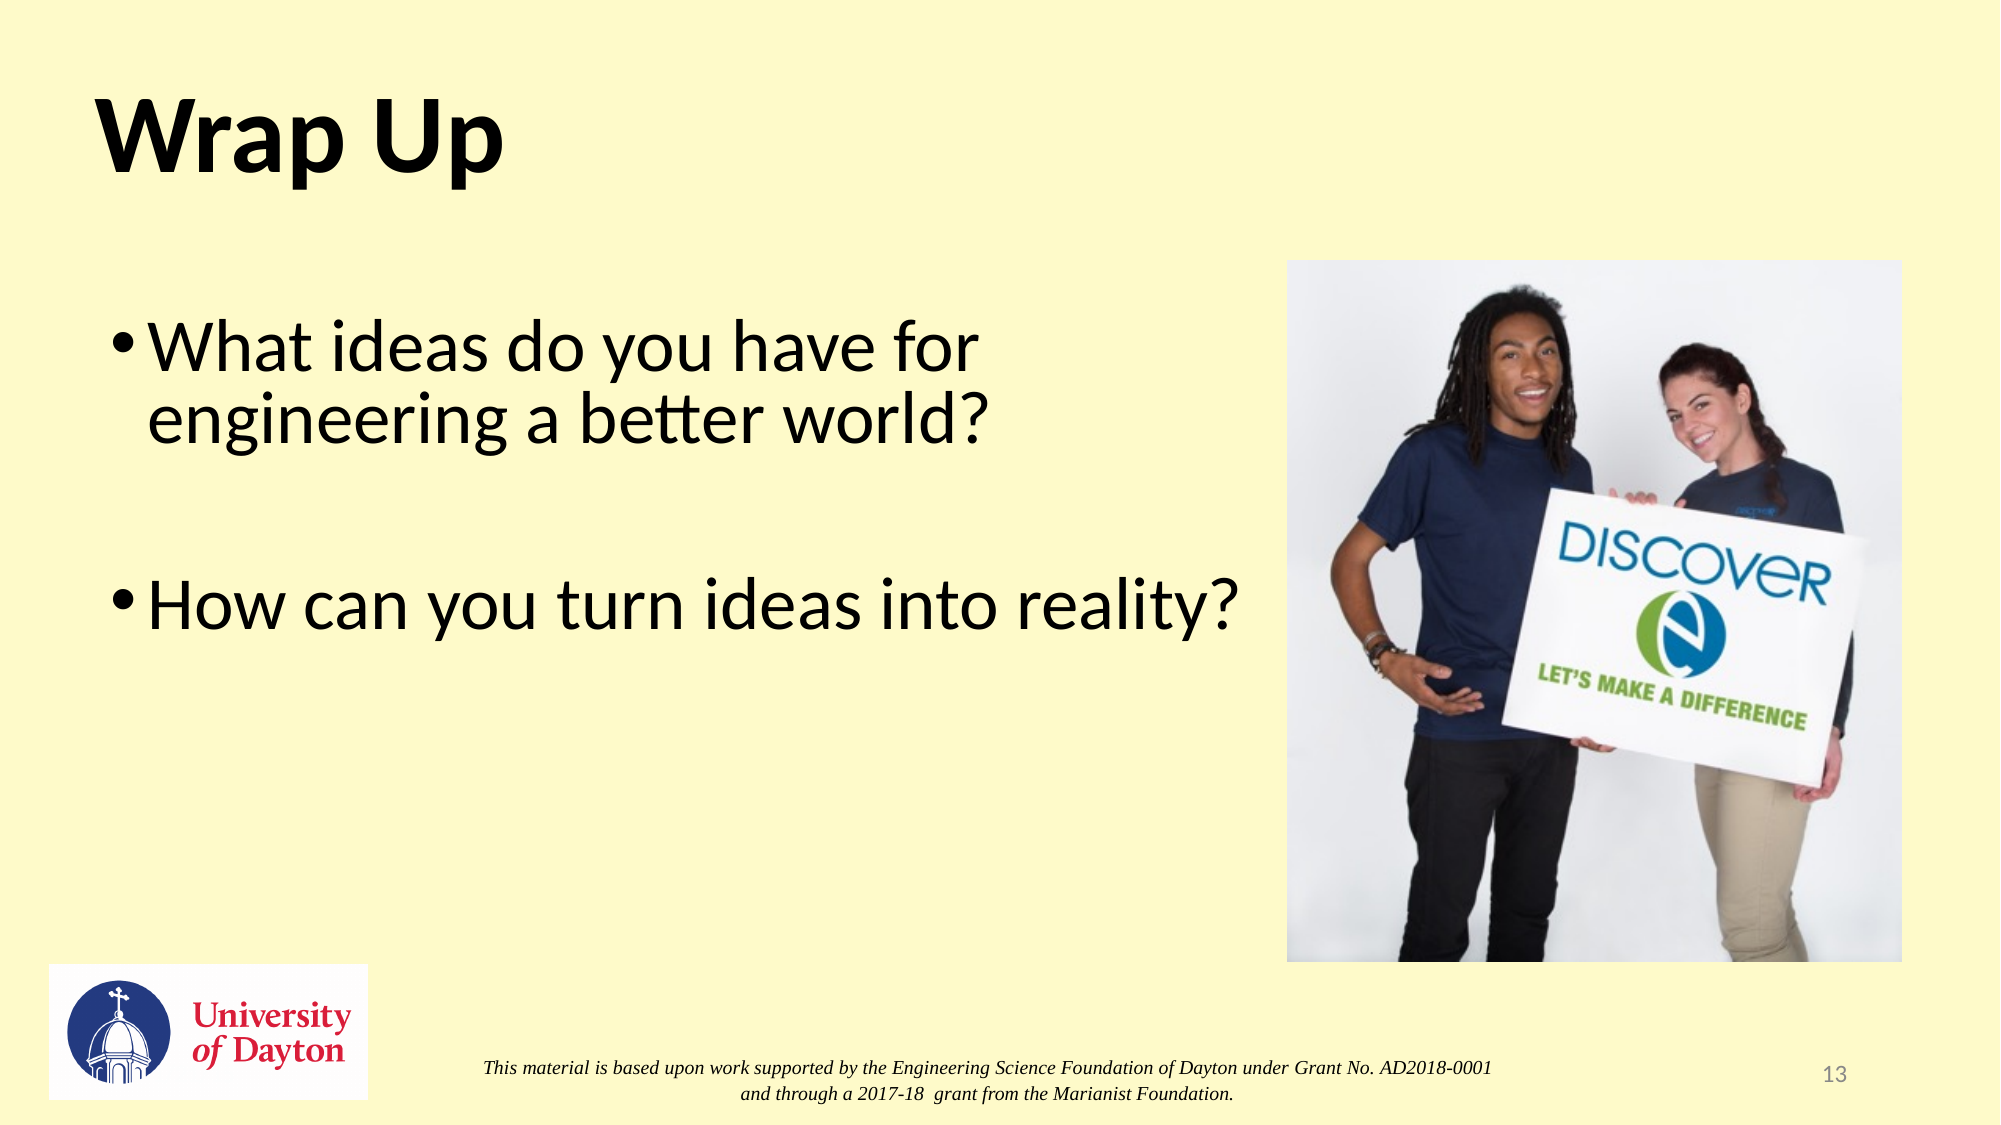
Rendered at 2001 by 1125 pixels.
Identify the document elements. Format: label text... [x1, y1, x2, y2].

picture [48, 963, 369, 1101]
list What ideas do you have for engineering a better world? How can you turn ideas into reality? [95, 215, 1362, 575]
picture [1287, 259, 1902, 962]
text_box Wrap Up [79, 50, 1805, 222]
